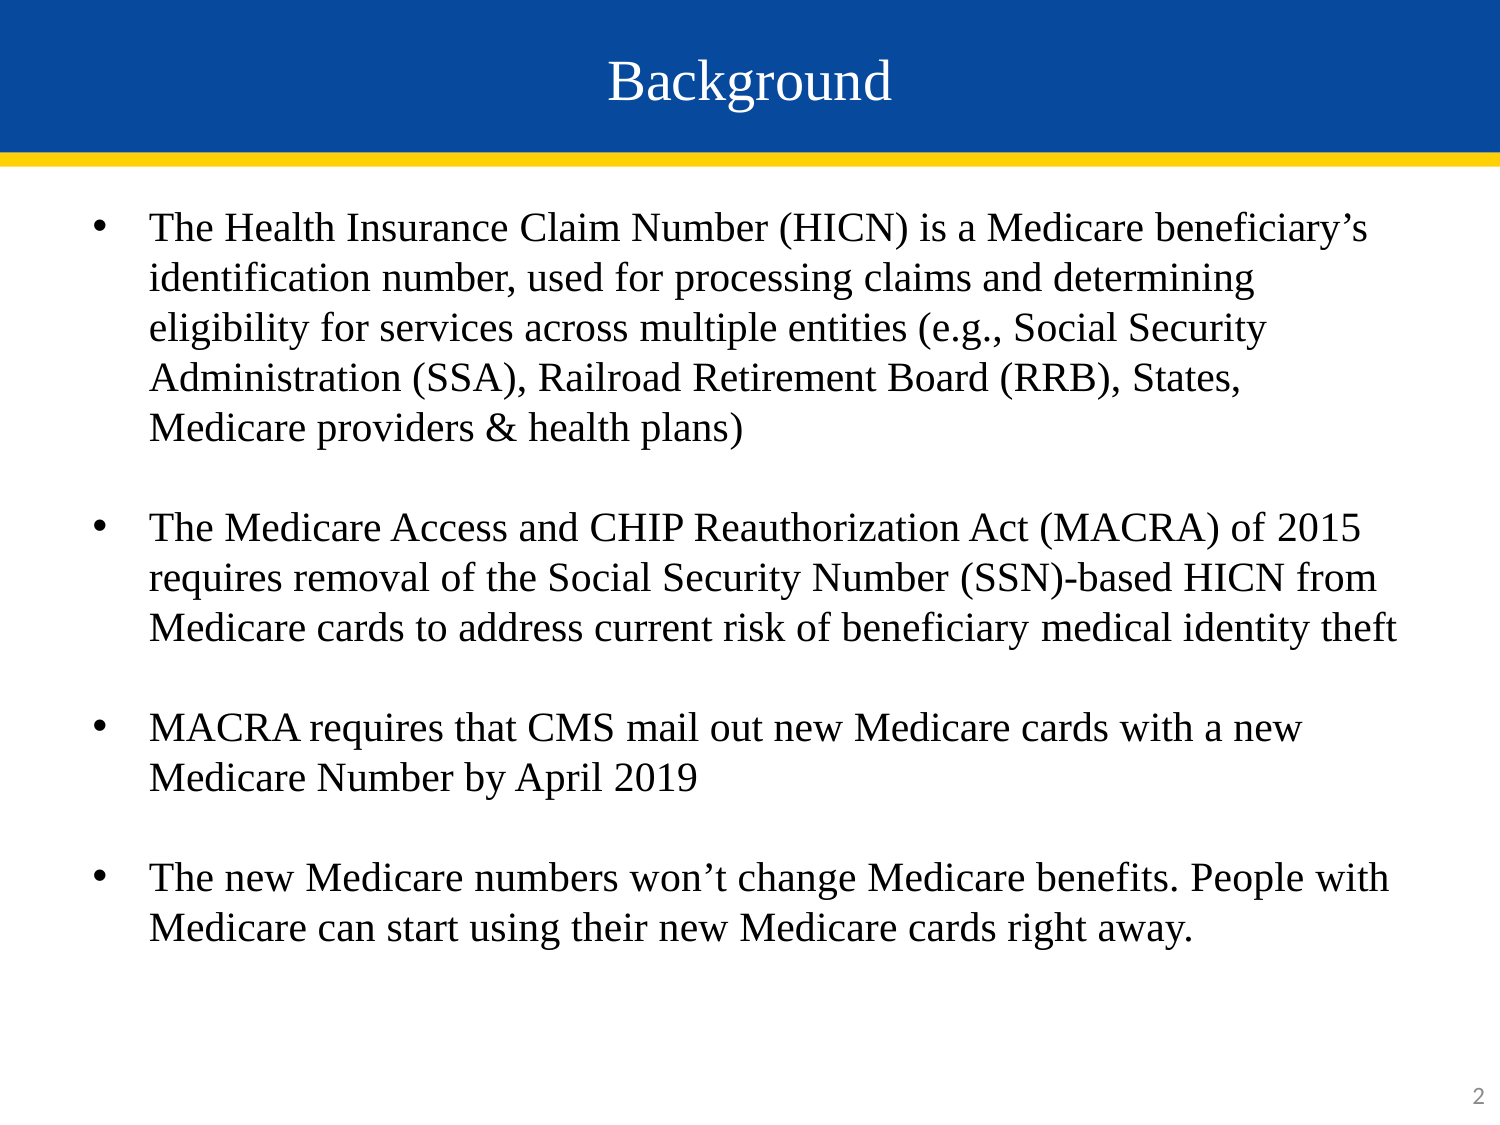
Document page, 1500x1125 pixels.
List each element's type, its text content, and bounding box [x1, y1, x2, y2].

text_box The Health Insurance Claim Number (HICN) is a Medicare beneficiary’s identification number, used for processing claims and determining eligibility for services across multiple entities (e.g., Social Security Administration (SSA), Railroad Retirement Board (RRB), States, Medicare providers & health plans) The Medicare Access and CHIP Reauthorization Act (MACRA) of 2015 requires removal of the Social Security Number (SSN)-based HICN from Medicare cards to address current risk of beneficiary medical identity theft MACRA requires that CMS mail out new Medicare cards with a new Medicare Number by April 2019 The new Medicare numbers won’t change Medicare benefits. People with Medicare can start using their new Medicare cards right away. [90, 199, 1410, 1001]
title Background [493, 41, 1007, 113]
